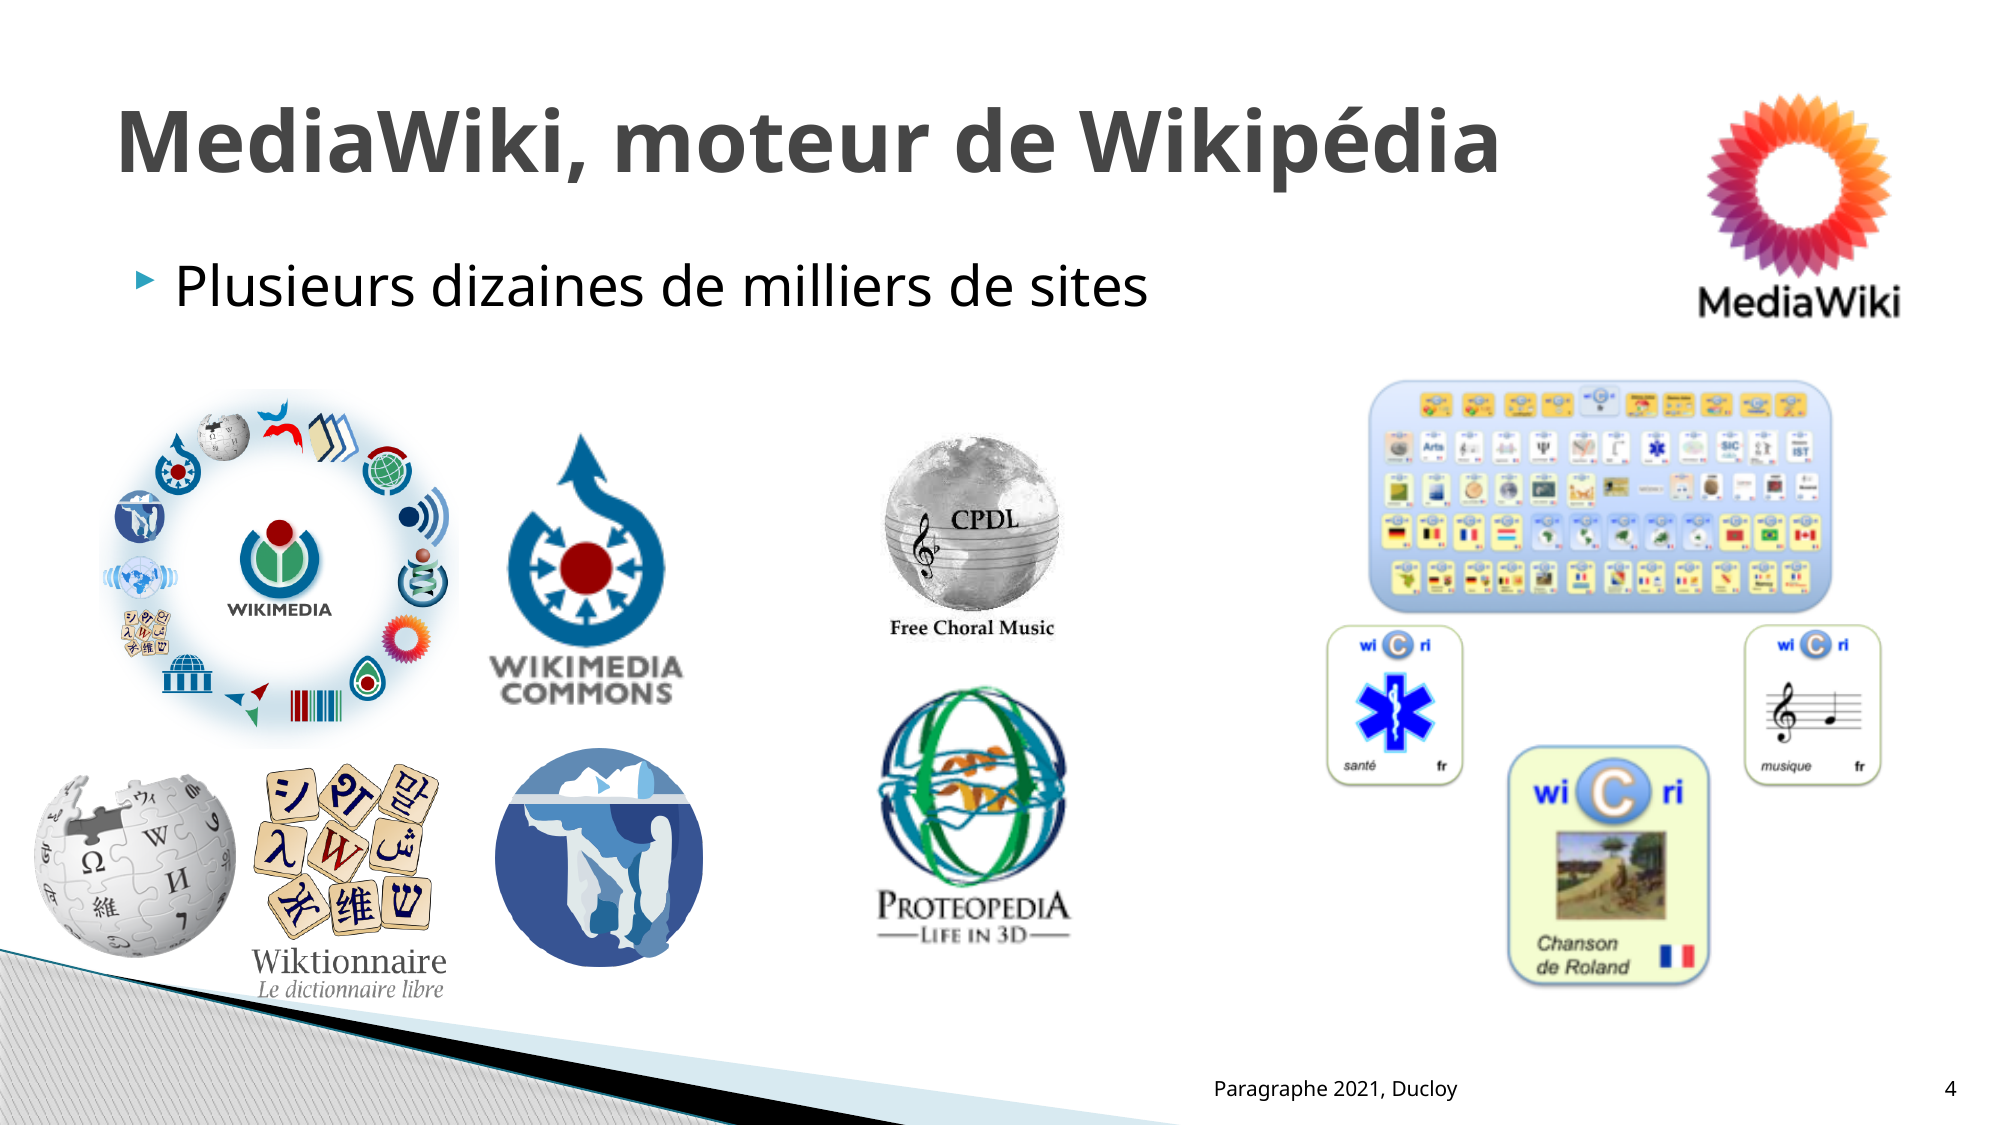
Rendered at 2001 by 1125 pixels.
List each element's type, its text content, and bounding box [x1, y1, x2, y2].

picture [1741, 623, 1886, 791]
picture [1687, 80, 1913, 332]
picture [863, 424, 1083, 643]
title MediaWiki, moteur de Wikipédia [99, 45, 1900, 233]
picture [243, 759, 452, 1012]
picture [495, 748, 704, 967]
picture [867, 681, 1083, 949]
picture [99, 389, 459, 749]
picture [30, 751, 239, 960]
picture [1502, 742, 1716, 994]
picture [481, 431, 691, 707]
list Plusieurs dizaines de milliers de sites [99, 242, 1682, 336]
picture [1361, 372, 1838, 621]
picture [1323, 623, 1467, 791]
footer Paragraphe 2021, Ducloy [957, 1051, 1473, 1112]
slide_number 4 [1891, 1051, 1972, 1112]
